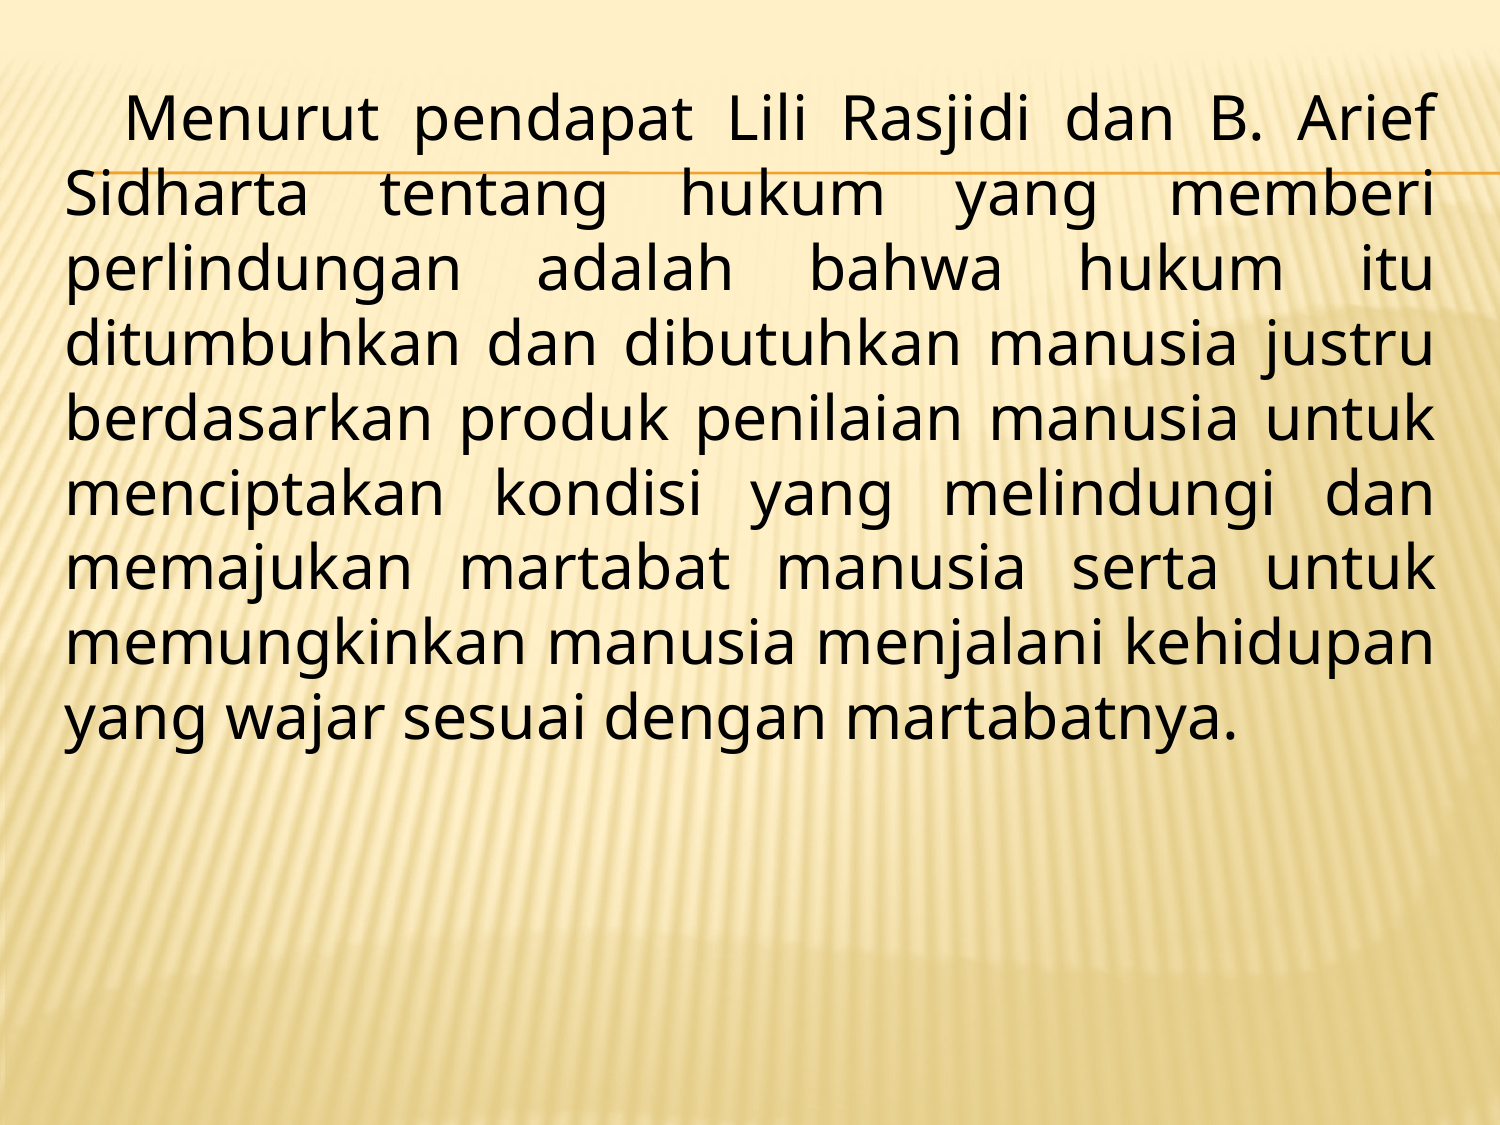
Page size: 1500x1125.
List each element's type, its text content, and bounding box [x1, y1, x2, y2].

list Menurut pendapat Lili Rasjidi dan B. Arief Sidharta tentang hukum yang memberi perlindungan adalah bahwa hukum itu ditumbuhkan dan dibutuhkan manusia justru berdasarkan produk penilaian manusia untuk menciptakan kondisi yang melindungi dan memajukan martabat manusia serta untuk memungkinkan manusia menjalani kehidupan yang wajar sesuai dengan martabatnya. [50, 70, 1454, 1079]
